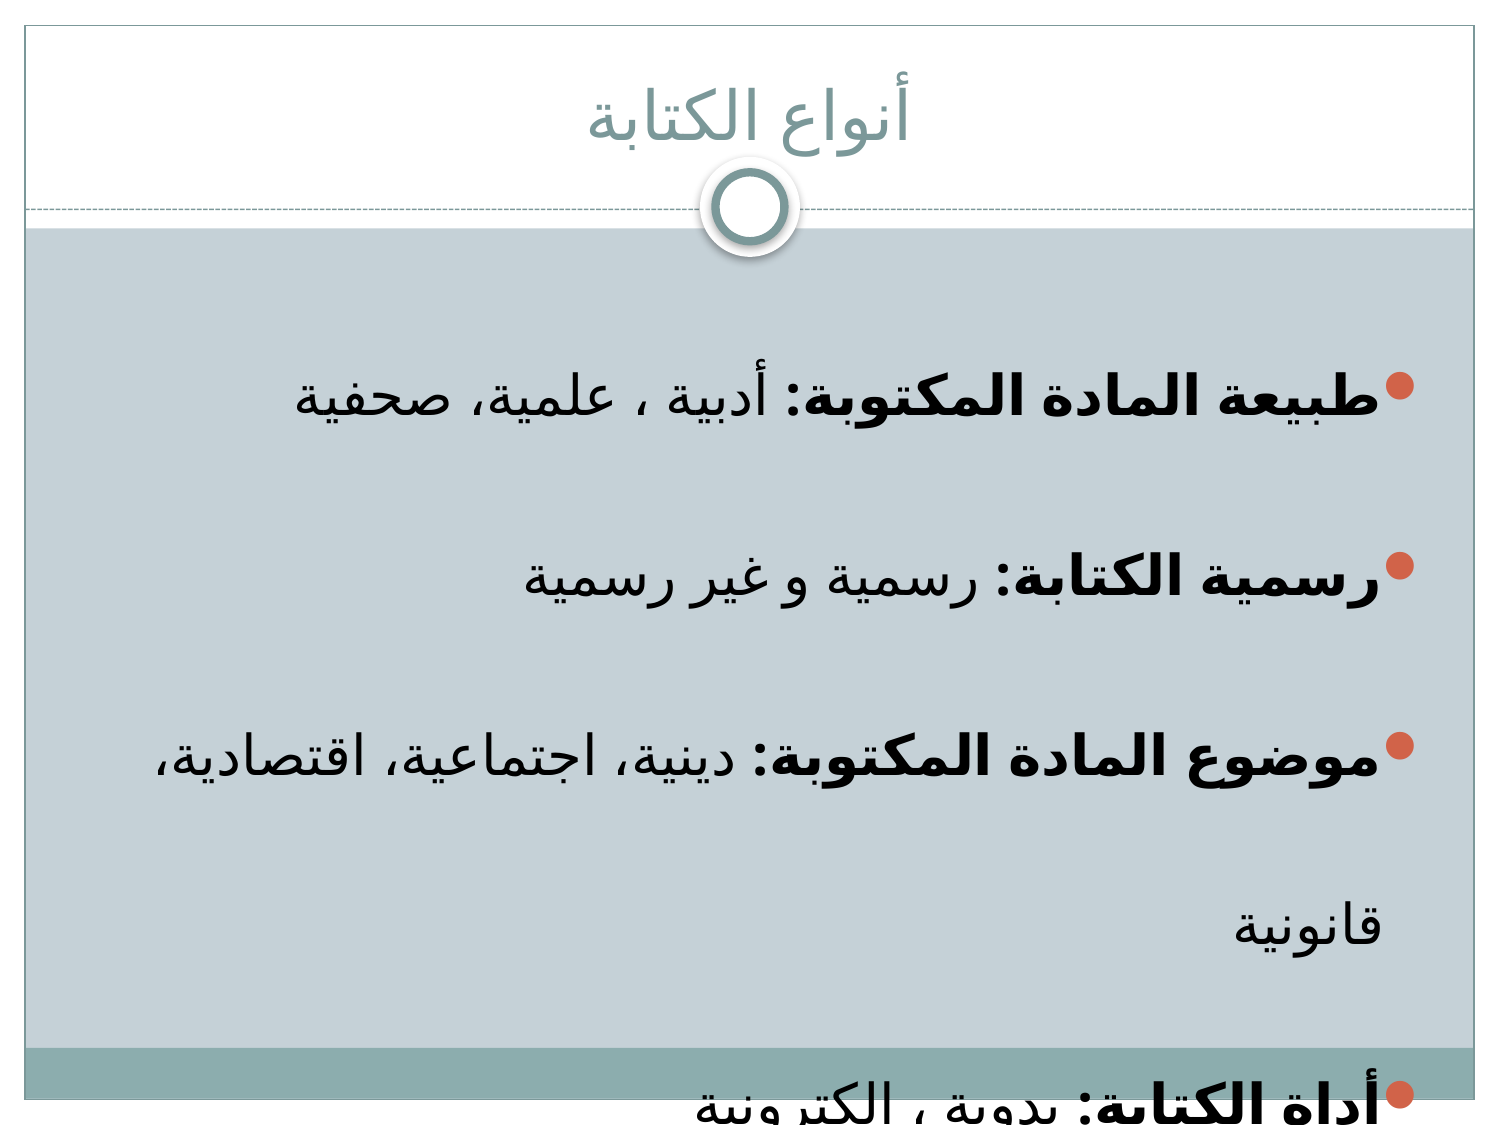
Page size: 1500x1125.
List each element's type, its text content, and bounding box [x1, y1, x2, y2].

list طبيعة المادة المكتوبة: أدبية ، علمية، صحفية رسمية الكتابة: رسمية و غير رسمية موضوع المادة المكتوبة: دينية، اجتماعية، اقتصادية، قانونية أداة الكتابة: يدوية ، إلكترونية [49, 250, 1445, 1001]
title أنواع الكتابة [49, 37, 1450, 162]
